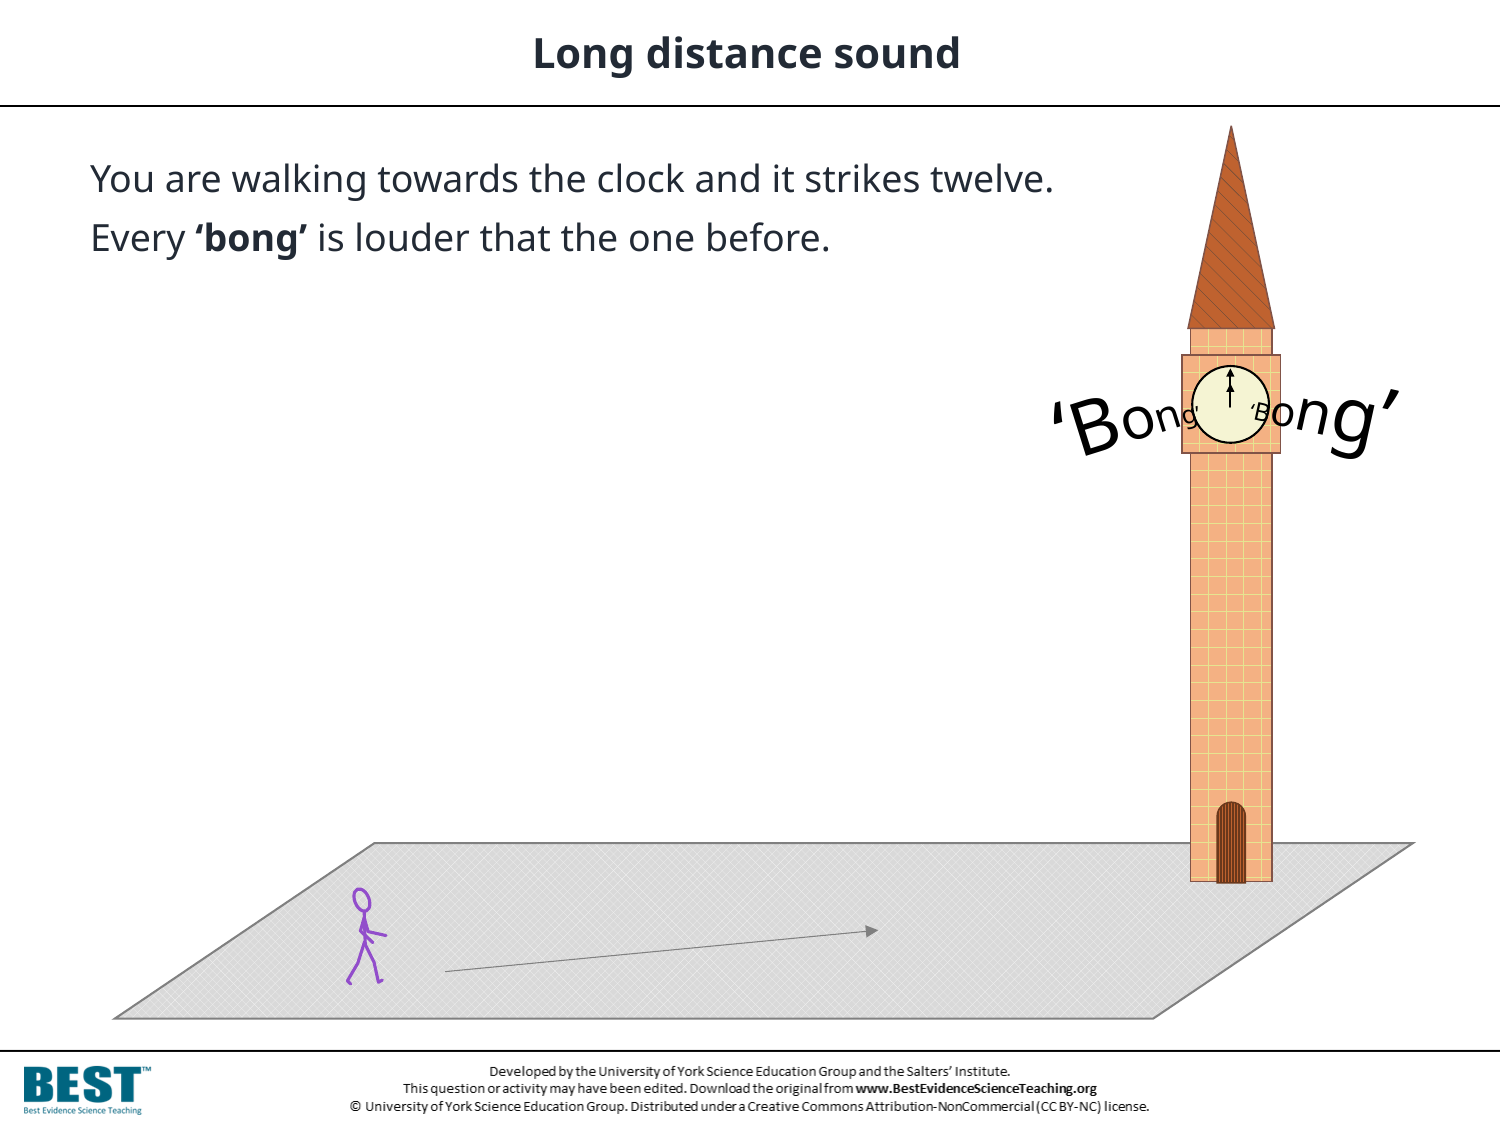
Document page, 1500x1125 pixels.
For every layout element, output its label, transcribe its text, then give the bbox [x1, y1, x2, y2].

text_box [114, 125, 1435, 1019]
text_box Long distance sound [23, 4, 1471, 99]
picture [0, 105, 1500, 1125]
